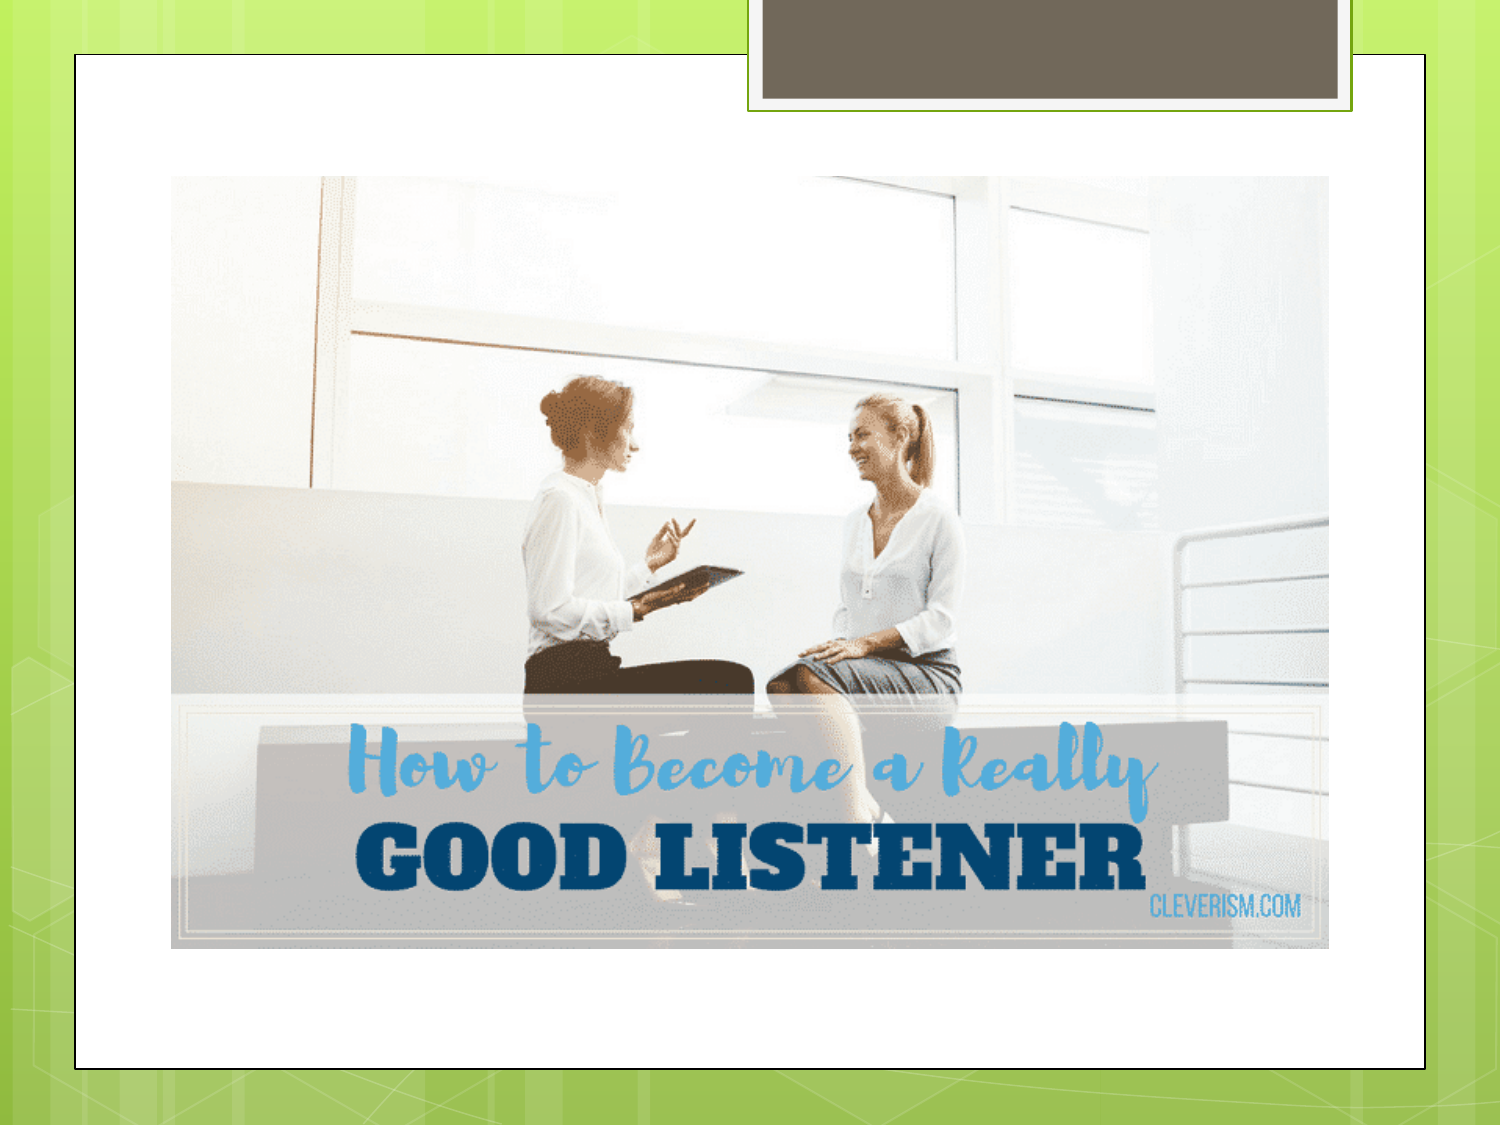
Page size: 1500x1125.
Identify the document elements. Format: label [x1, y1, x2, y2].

picture [171, 176, 1329, 949]
